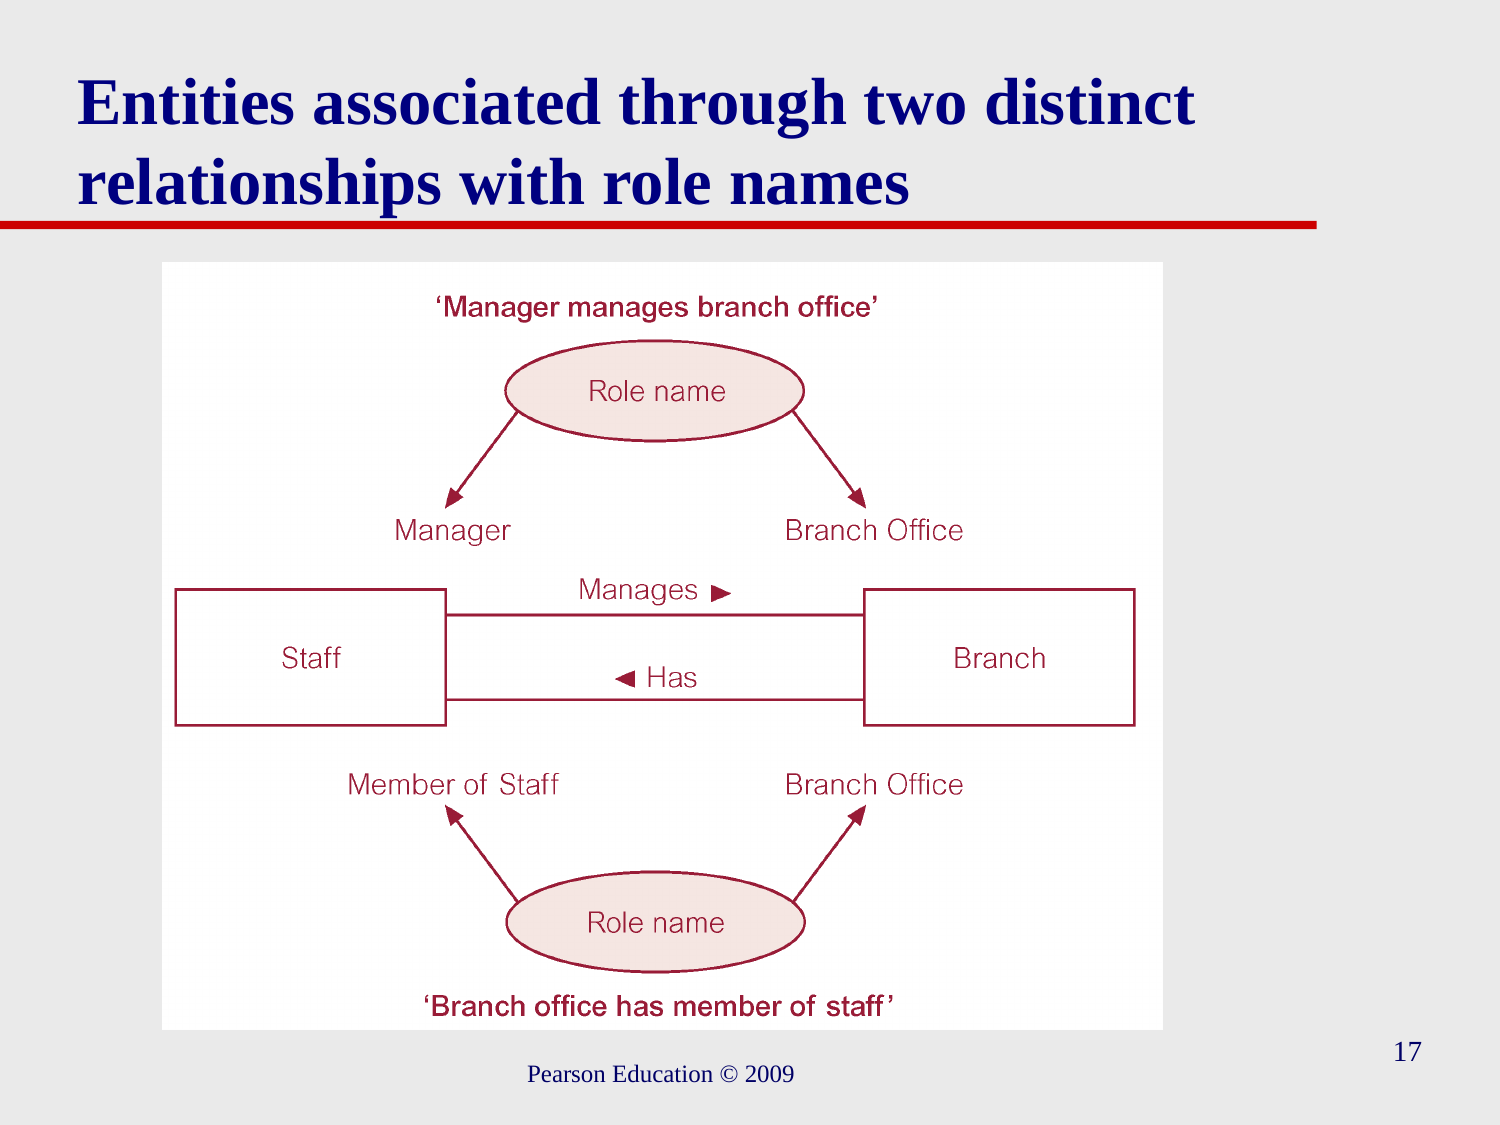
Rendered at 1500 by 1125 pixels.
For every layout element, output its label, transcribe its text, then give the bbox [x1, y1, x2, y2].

slide_number 17 [1125, 1012, 1438, 1088]
title Entities associated through two distinct relationships with role names [62, 43, 1338, 226]
text_box Pearson Education © 2009 [512, 1050, 1038, 1095]
picture [162, 262, 1163, 1031]
